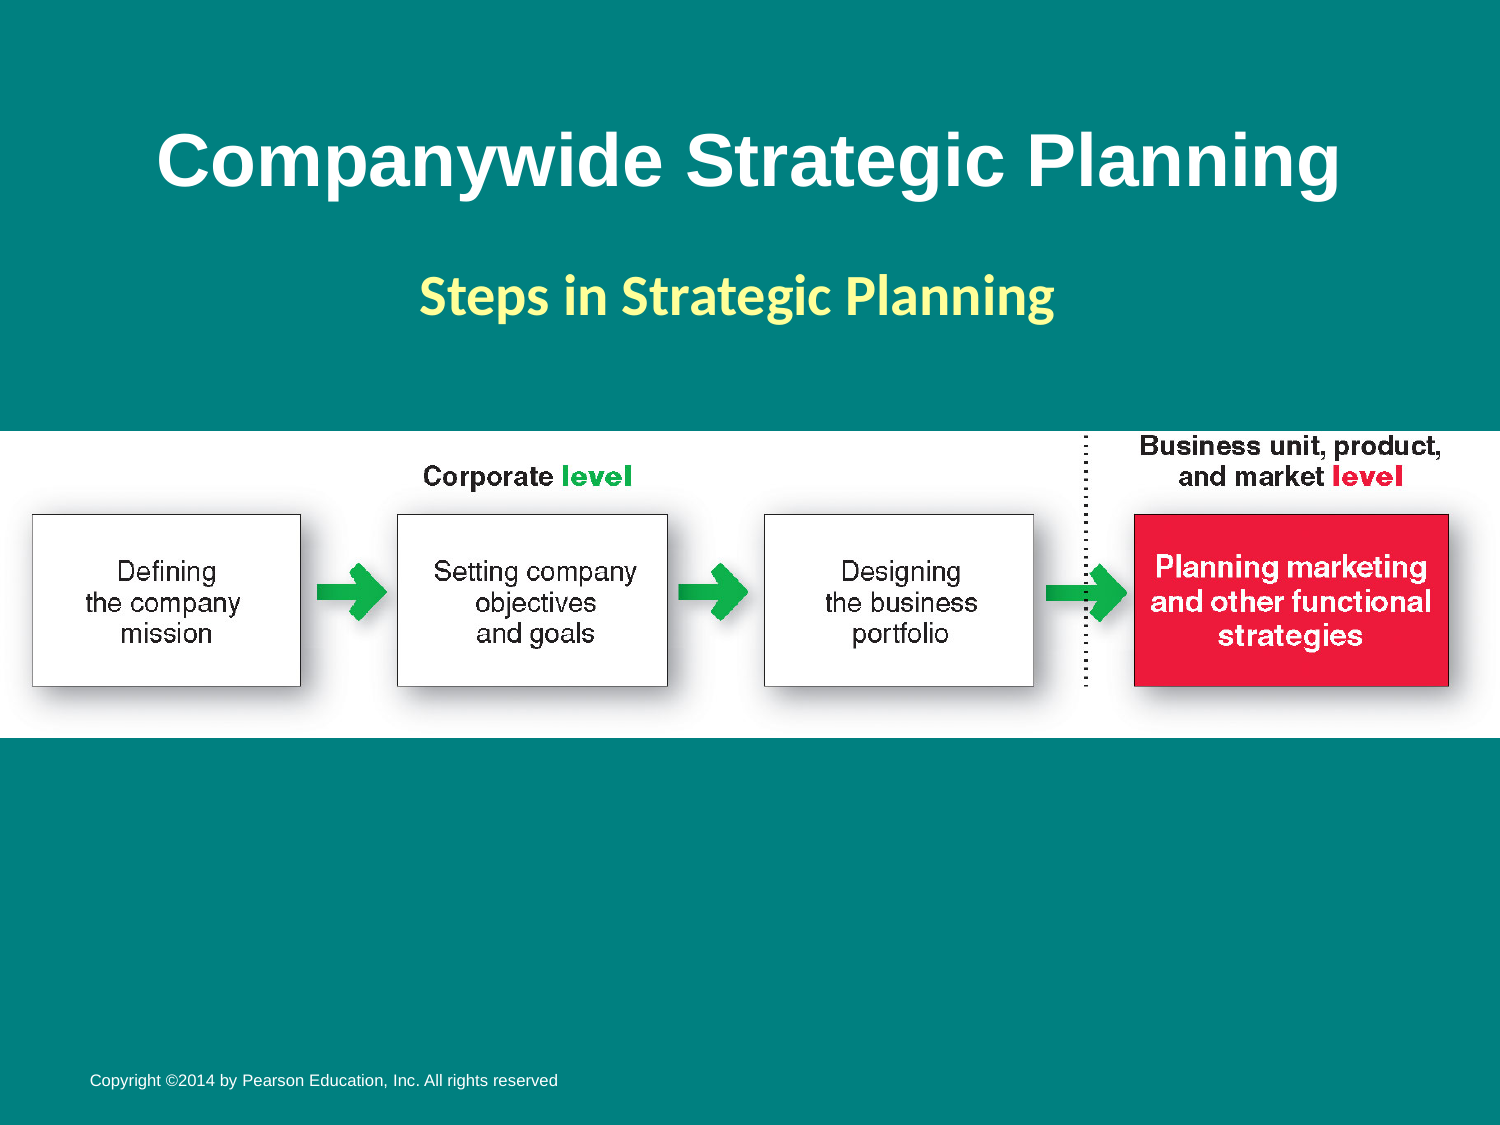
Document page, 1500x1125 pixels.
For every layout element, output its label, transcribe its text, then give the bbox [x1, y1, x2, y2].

picture [0, 431, 1500, 738]
list Steps in Strategic Planning [149, 249, 1326, 313]
title Companywide Strategic Planning [112, 62, 1388, 251]
text_box Copyright ©2014 by Pearson Education, Inc. All rights reserved [74, 1062, 825, 1098]
